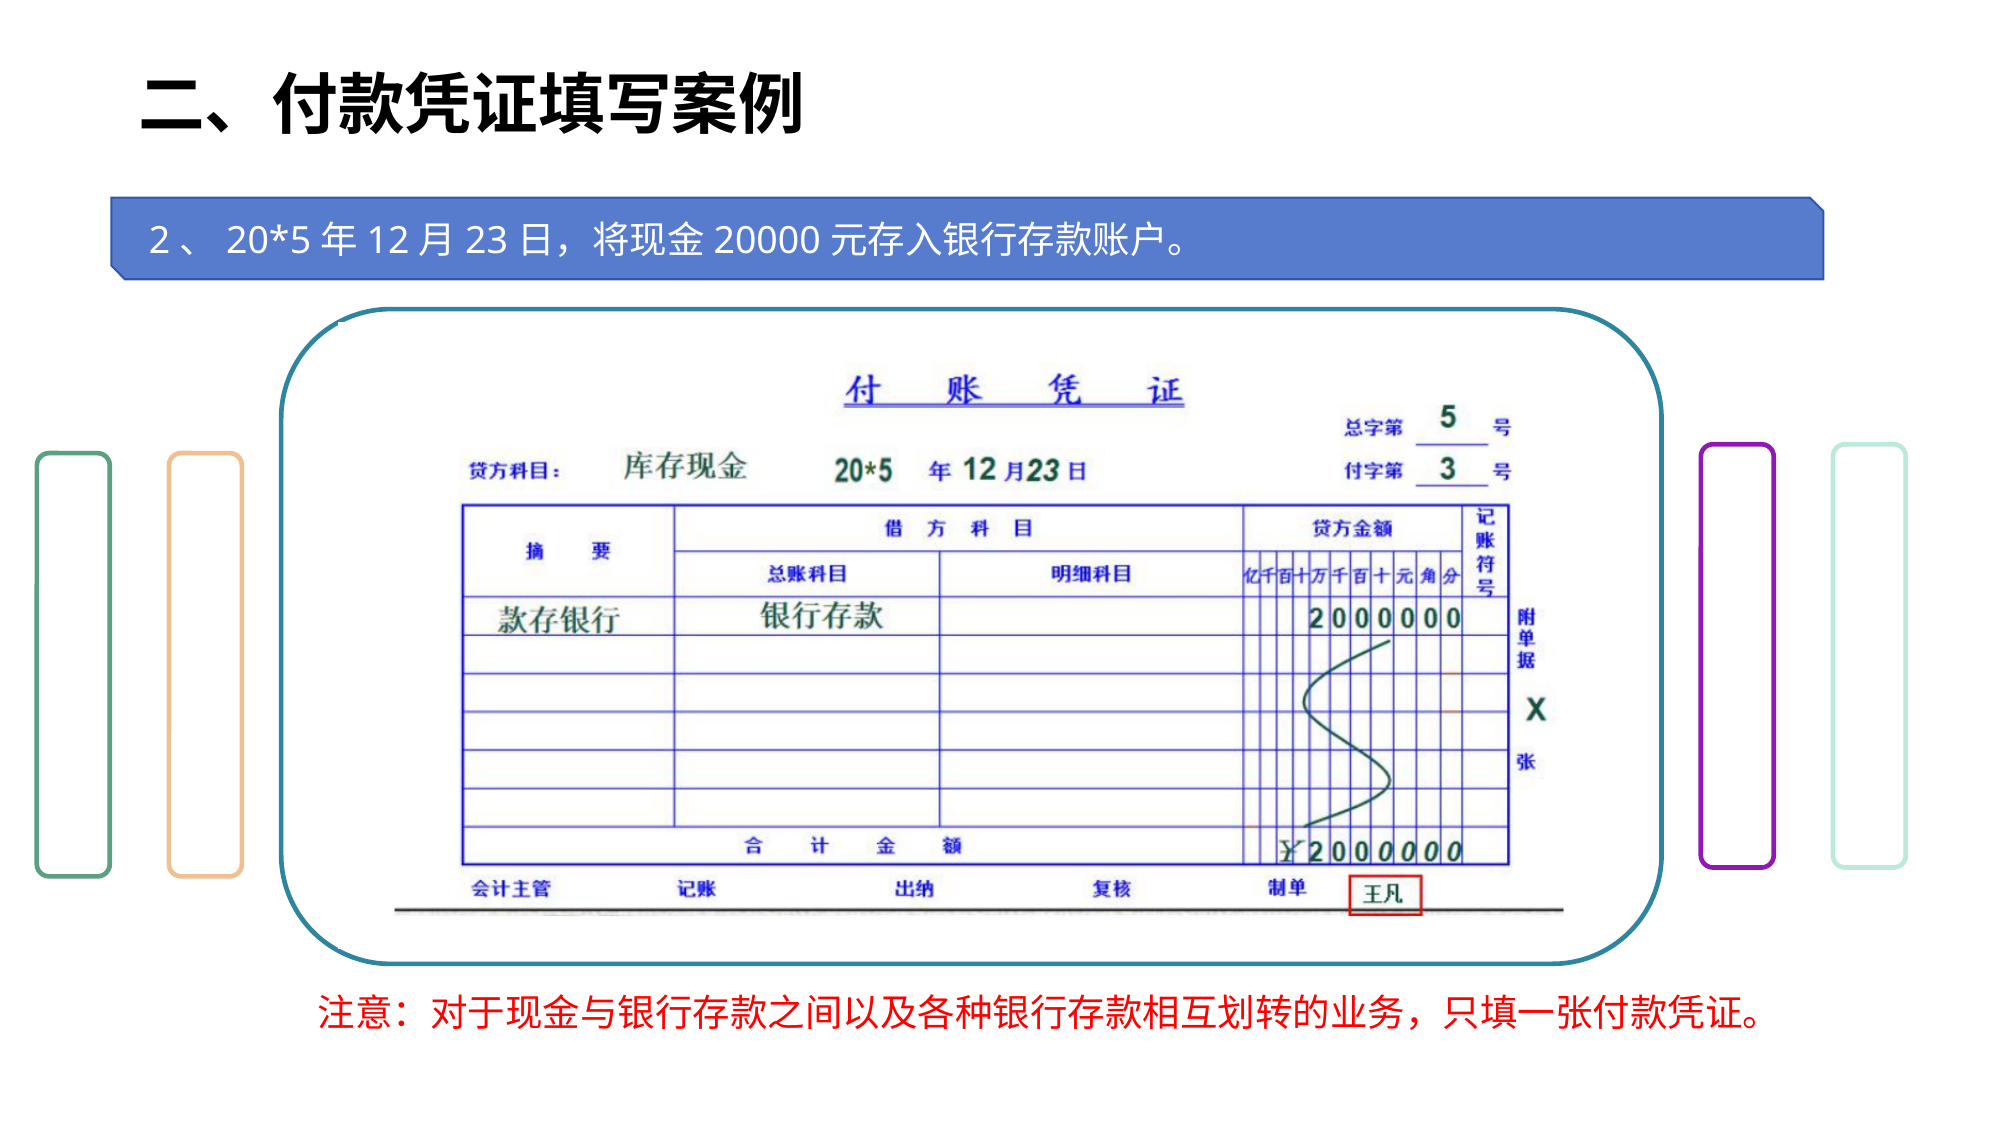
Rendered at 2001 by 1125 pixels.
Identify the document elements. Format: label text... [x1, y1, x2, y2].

text_box 二、付款凭证填写案例 [79, 14, 1914, 269]
text_box 注意：对于现金与银行存款之间以及各种银行存款相互划转的业务，只填一张付款凭证。 [303, 981, 1792, 1041]
text_box [280, 308, 1663, 965]
picture [338, 322, 1585, 949]
text_box 2、20*5年12月23日，将现金20000元存入银行存款账户。 [134, 208, 1410, 268]
text_box [167, 452, 243, 878]
text_box [35, 452, 111, 878]
text_box [1831, 443, 1907, 869]
text_box [113, 269, 1825, 281]
text_box [1699, 443, 1775, 869]
